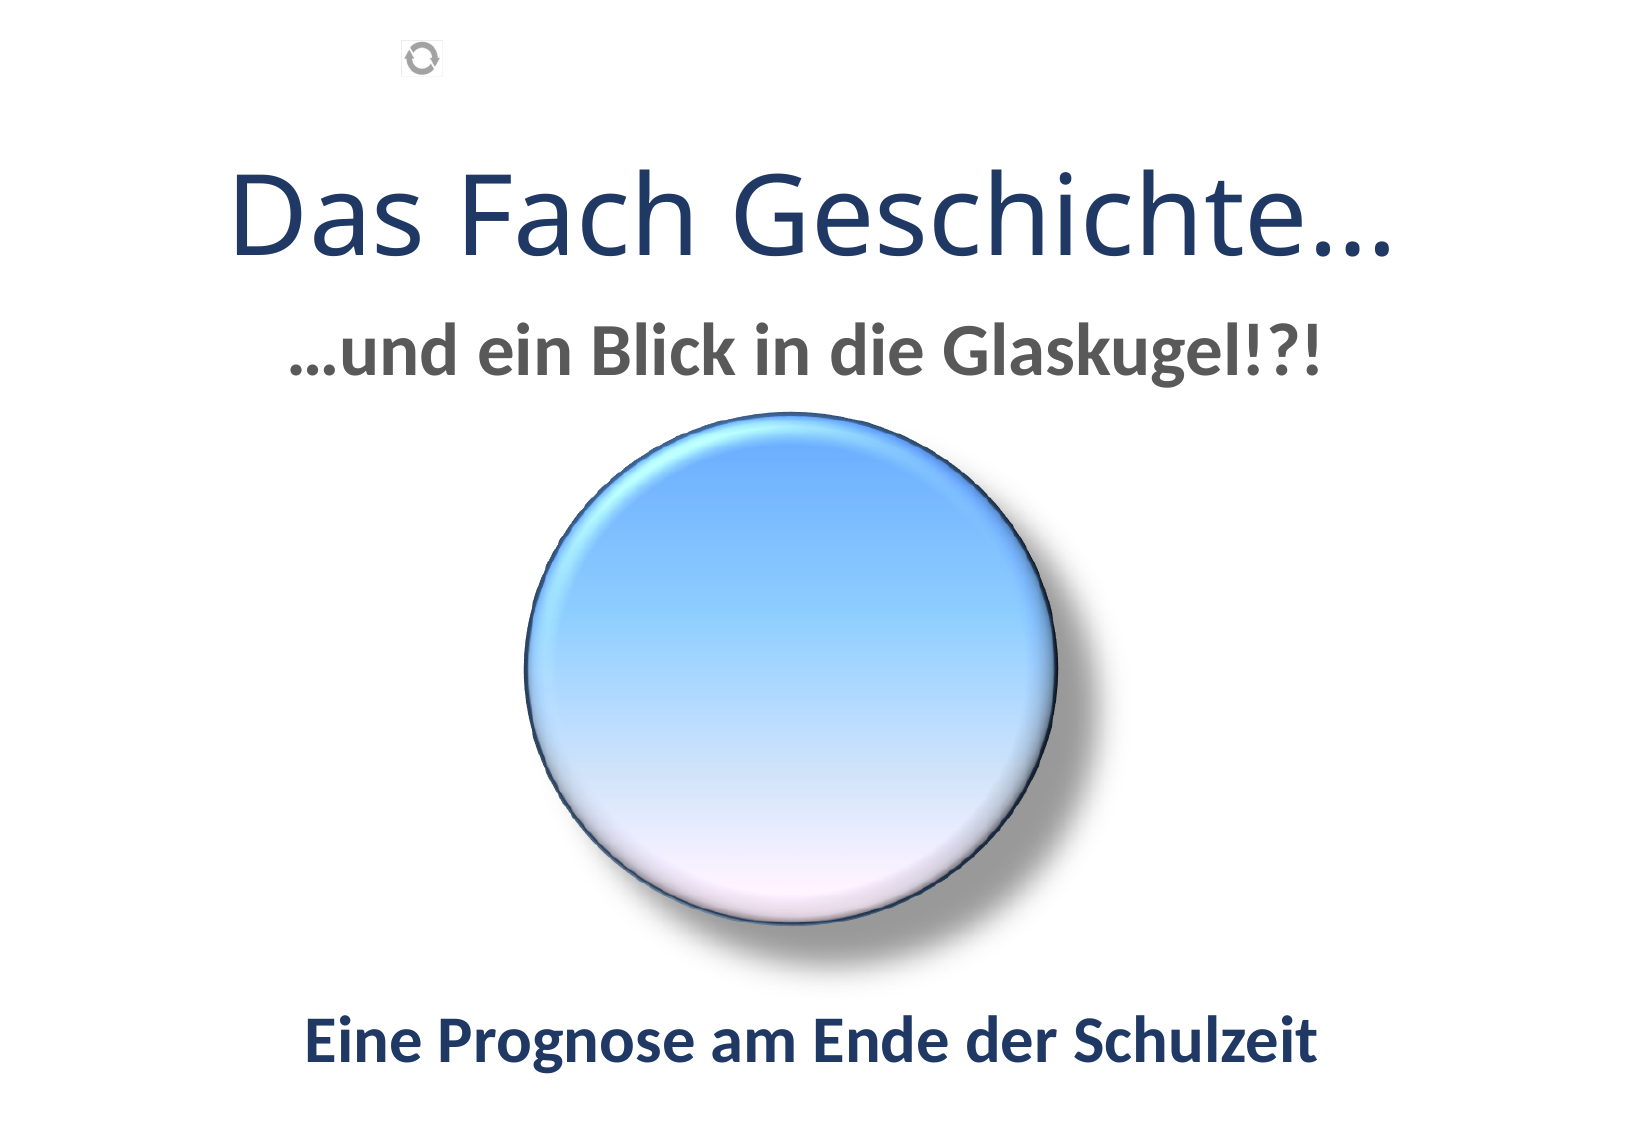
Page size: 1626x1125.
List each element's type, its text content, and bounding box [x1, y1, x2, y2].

picture [401, 40, 443, 77]
picture [520, 407, 1143, 1011]
subtitle …und ein Blick in die Glaskugel!?! [237, 303, 1376, 592]
title Das Fach Geschichte… [121, 46, 1504, 288]
text_box Eine Prognose am Ende der Schulzeit [289, 988, 1335, 1083]
